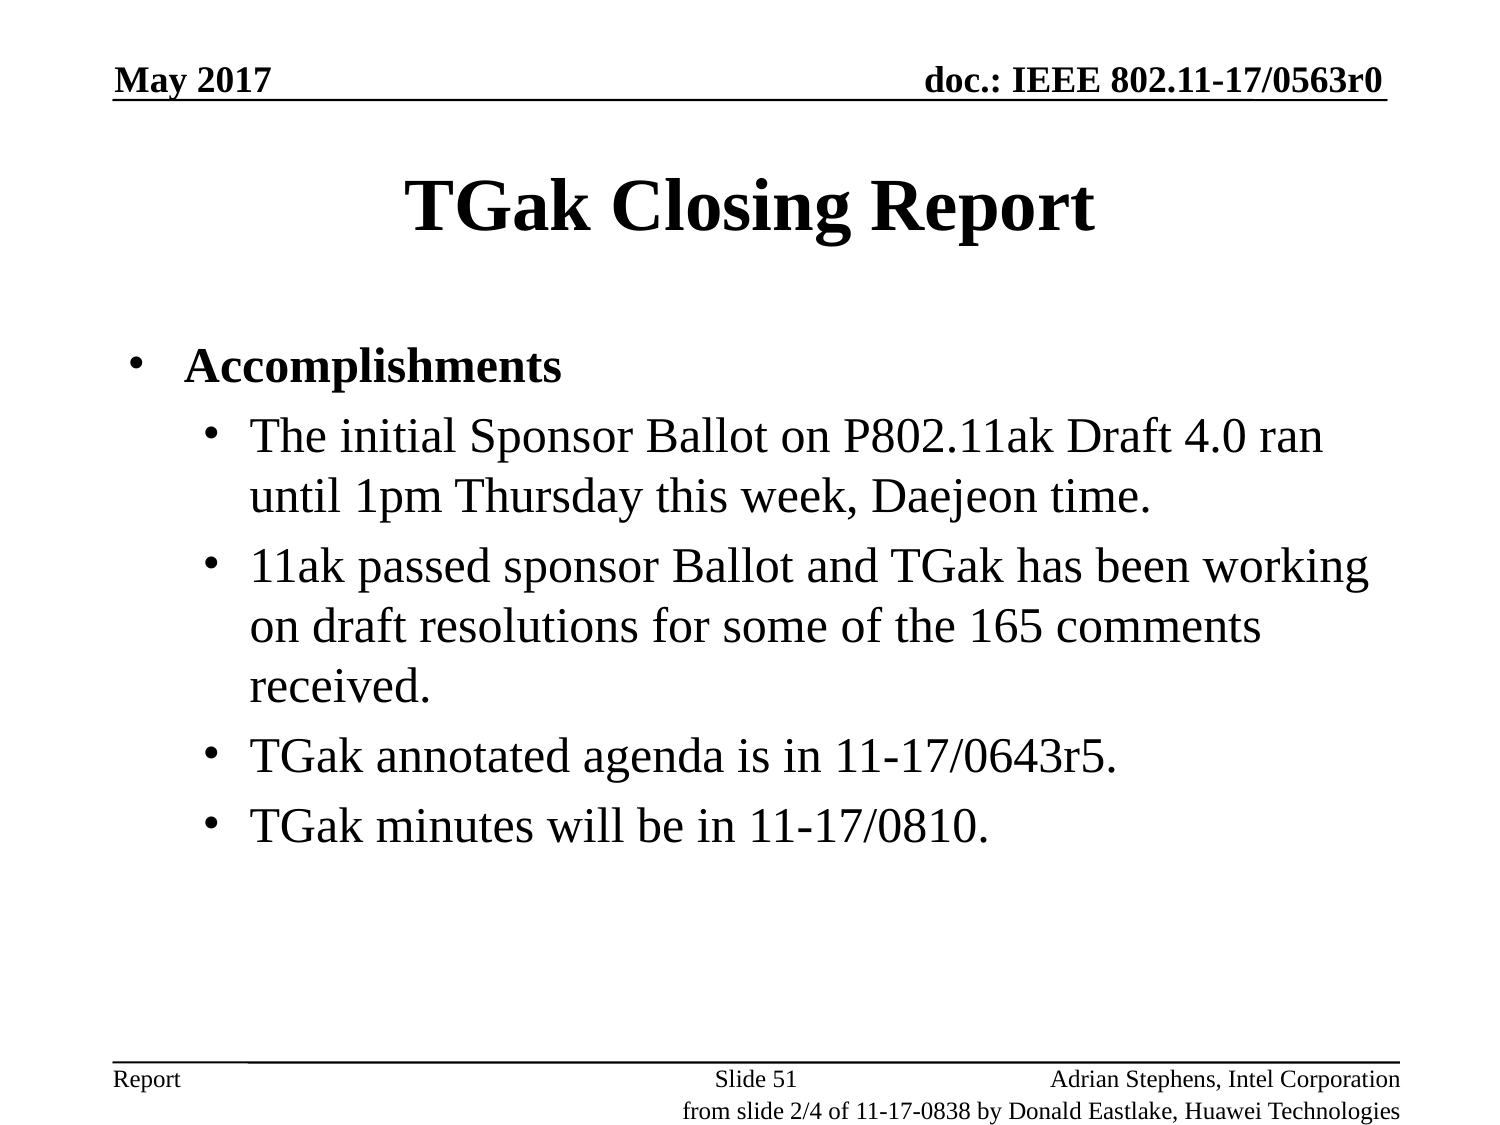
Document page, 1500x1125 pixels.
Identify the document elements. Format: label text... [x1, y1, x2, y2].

list Accomplishments The initial Sponsor Ballot on P802.11ak Draft 4.0 ran until 1pm Thursday this week, Daejeon time. 11ak passed sponsor Ballot and TGak has been working on draft resolutions for some of the 165 comments received. TGak annotated agenda is in 11-17/0643r5. TGak minutes will be in 11-17/0810. [112, 324, 1388, 1032]
footer Adrian Stephens, Intel Corporation [984, 1061, 1402, 1087]
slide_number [114, 54, 374, 101]
slide_number Slide 51 [711, 1061, 801, 1087]
title TGak Closing Report [112, 112, 1388, 288]
text_box from slide 2/4 of 11-17-0838 by Donald Eastlake, Huawei Technologies [343, 1087, 1417, 1125]
